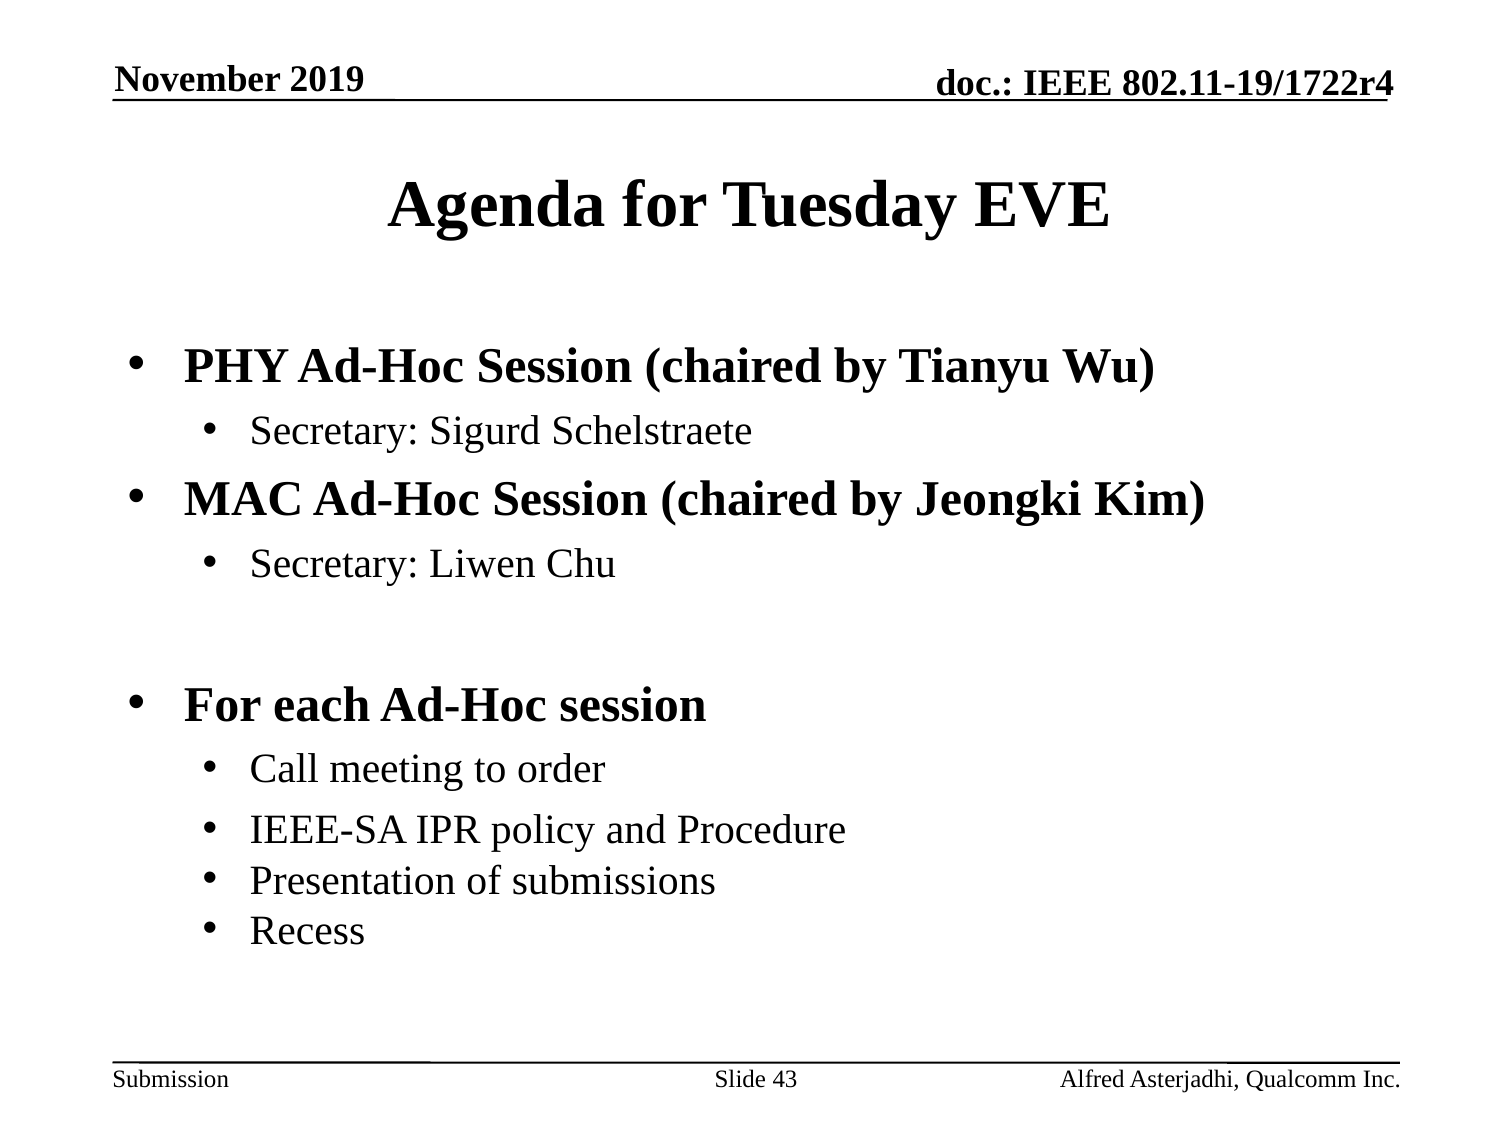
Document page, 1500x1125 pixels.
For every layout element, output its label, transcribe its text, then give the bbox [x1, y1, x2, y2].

list PHY Ad-Hoc Session (chaired by Tianyu Wu) Secretary: Sigurd Schelstraete MAC Ad-Hoc Session (chaired by Jeongki Kim) Secretary: Liwen Chu For each Ad-Hoc session Call meeting to order IEEE-SA IPR policy and Procedure Presentation of submissions Recess [112, 324, 1388, 1000]
title Agenda for Tuesday EVE [112, 112, 1388, 288]
slide_number Slide 43 [712, 1061, 800, 1123]
footer Alfred Asterjadhi, Qualcomm Inc. [878, 1061, 1402, 1093]
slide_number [114, 54, 423, 100]
